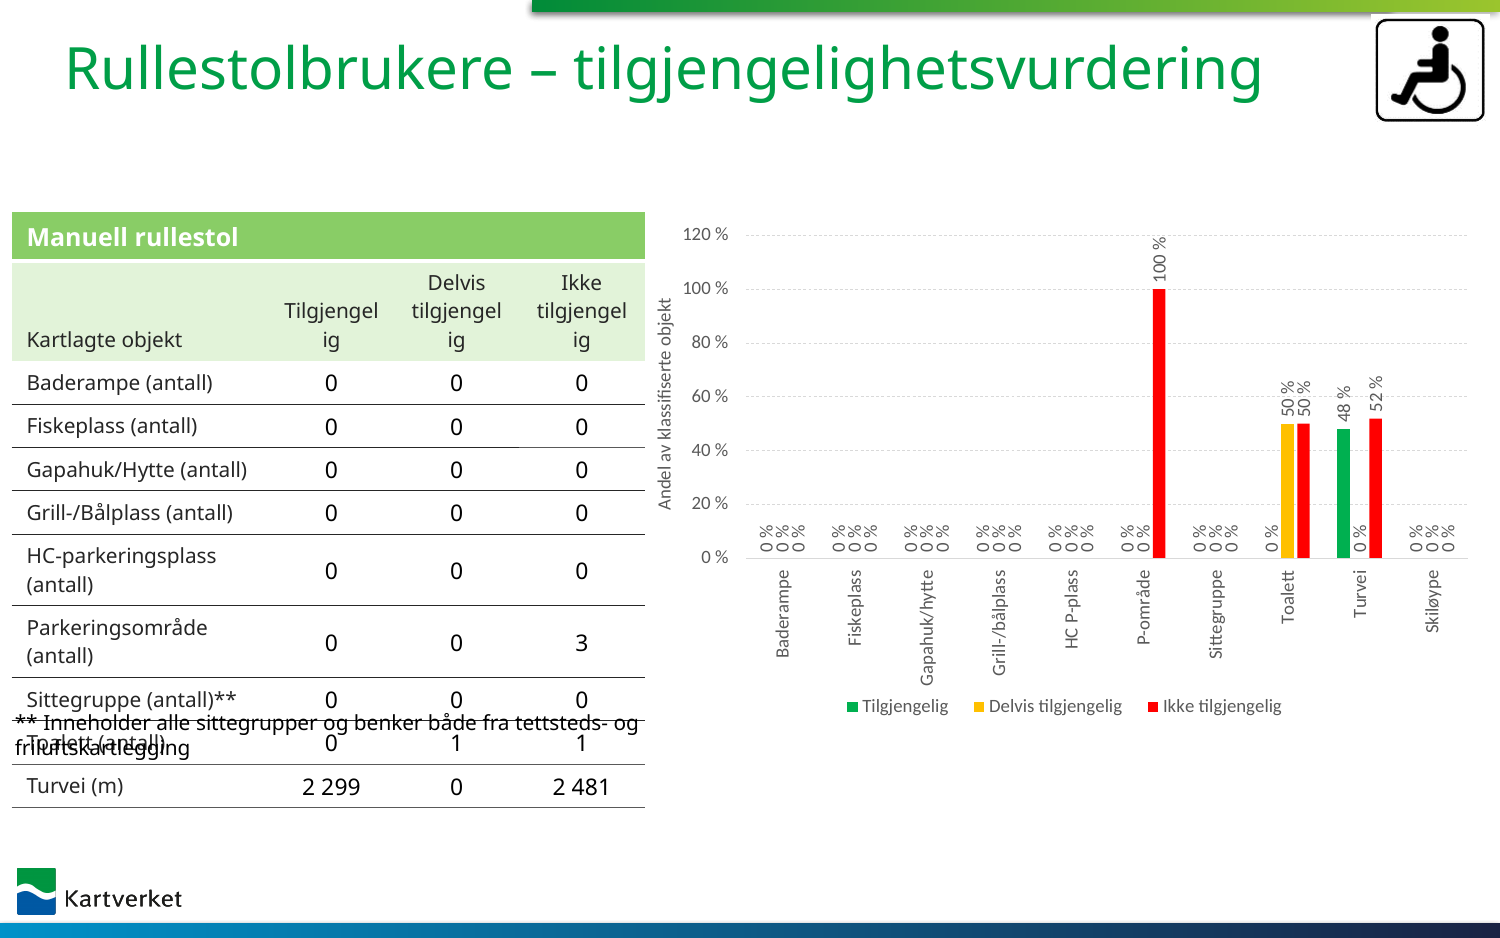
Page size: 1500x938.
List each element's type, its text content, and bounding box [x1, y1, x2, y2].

table_cell 0 [269, 606, 394, 677]
table_cell 0 [269, 448, 394, 490]
table_cell 2 481 [519, 768, 645, 807]
table_cell 0 [269, 491, 394, 534]
table_cell 0 [269, 405, 394, 447]
picture [1371, 13, 1491, 127]
table_cell 0 [394, 405, 519, 447]
table_cell 0 [394, 606, 519, 677]
table_cell 0 [394, 678, 519, 702]
table_cell 2 299 [269, 768, 394, 807]
table_cell 0 [394, 768, 519, 807]
table_cell Tilgjengelig [269, 263, 394, 361]
table_cell Fiskeplass (antall) [12, 405, 269, 447]
table_cell 0 [394, 535, 519, 605]
table_cell 0 [519, 448, 638, 490]
table_cell Parkeringsområde (antall) [12, 606, 269, 677]
table_cell Delvis tilgjengelig [394, 263, 519, 361]
table_cell 0 [519, 361, 638, 404]
table_cell Gapahuk/Hytte (antall) [12, 448, 269, 490]
table_cell 0 [394, 361, 519, 404]
table_cell 0 [519, 491, 638, 534]
table_cell Kartlagte objekt [12, 263, 269, 361]
table_cell HC-parkeringsplass (antall) [12, 535, 269, 605]
table_cell 0 [519, 535, 638, 605]
table_cell Turvei (m) [12, 768, 269, 807]
table_cell Sittegruppe (antall)** [12, 678, 269, 702]
table_cell 0 [269, 535, 394, 605]
picture [643, 218, 1480, 728]
table_cell 0 [269, 361, 394, 404]
table_cell 3 [519, 606, 638, 677]
table_cell 0 [394, 448, 519, 490]
table_cell Baderampe (antall) [12, 361, 269, 404]
table_cell 0 [269, 678, 394, 702]
table_cell 0 [519, 405, 638, 447]
table_cell 0 [394, 491, 519, 534]
table_header Manuell rullestol [12, 212, 645, 259]
text_box Rullestolbrukere – tilgjengelighetsvurdering [49, 12, 1372, 109]
table_cell Ikke tilgjengelig [519, 263, 638, 361]
text_box ** Inneholder alle sittegrupper og benker både fra tettsteds- og friluftskartlegging [0, 702, 745, 768]
table_cell 0 [519, 678, 638, 702]
table_cell Grill-/Bålplass (antall) [12, 491, 269, 534]
